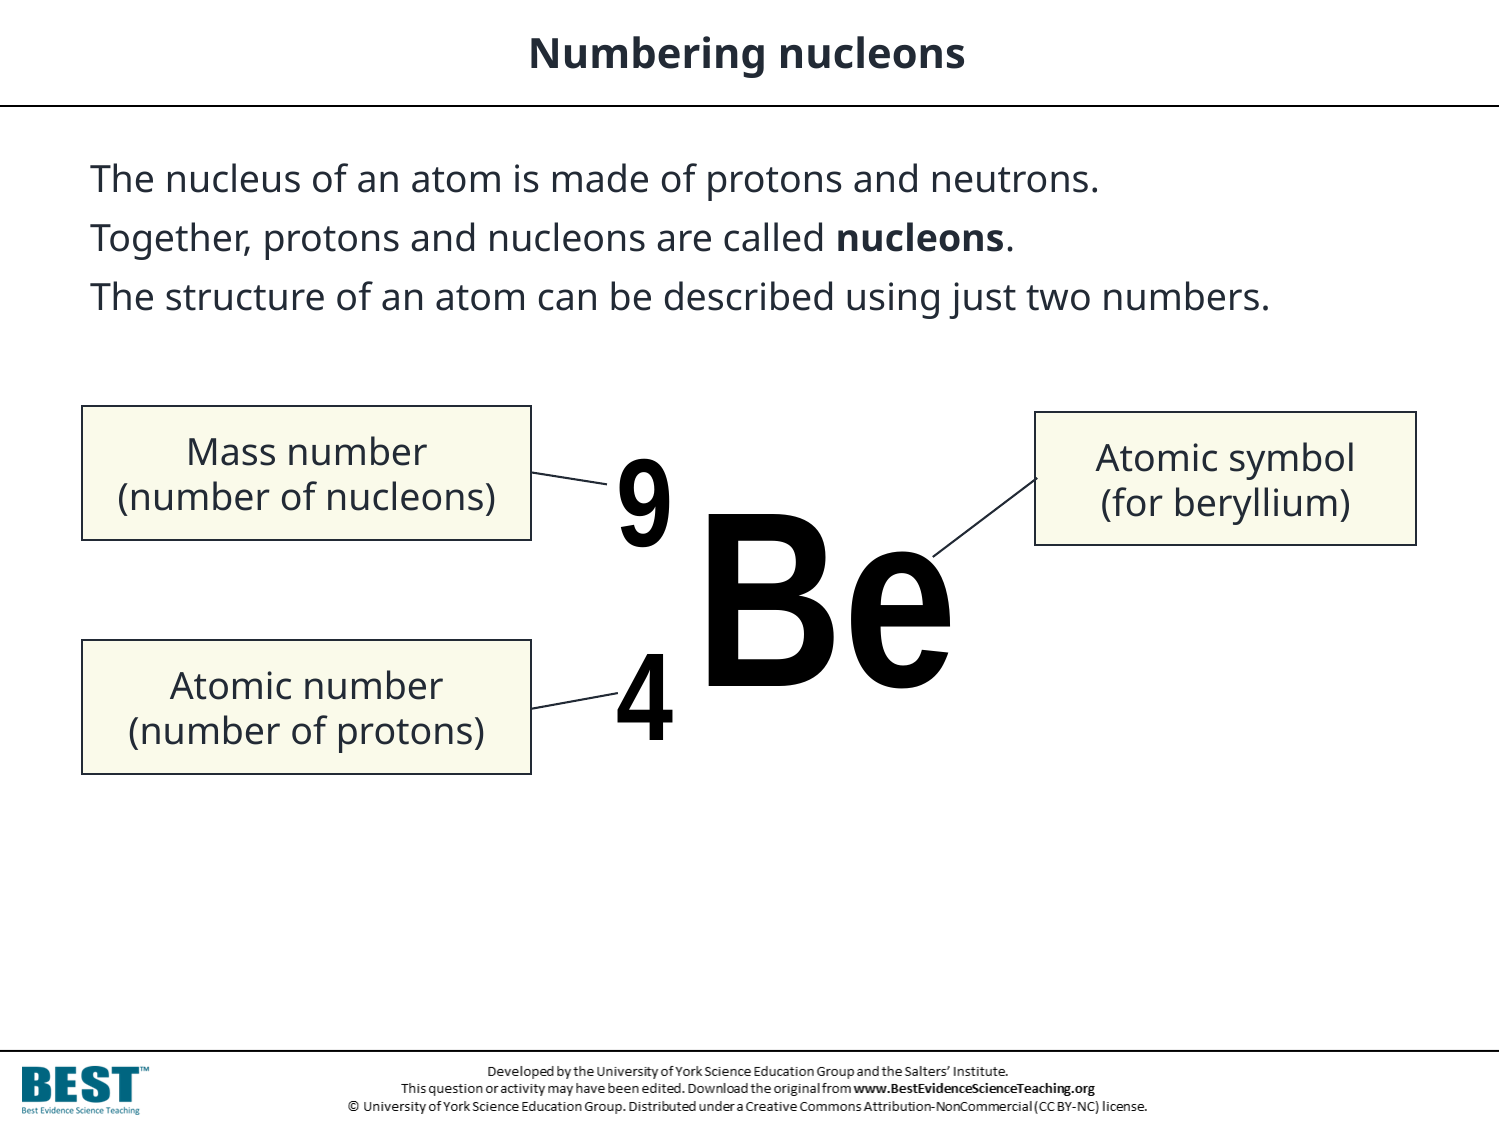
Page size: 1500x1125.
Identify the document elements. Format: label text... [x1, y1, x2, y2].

picture [0, 105, 1500, 1125]
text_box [565, 413, 982, 775]
text_box Numbering nucleons [23, 4, 1471, 99]
